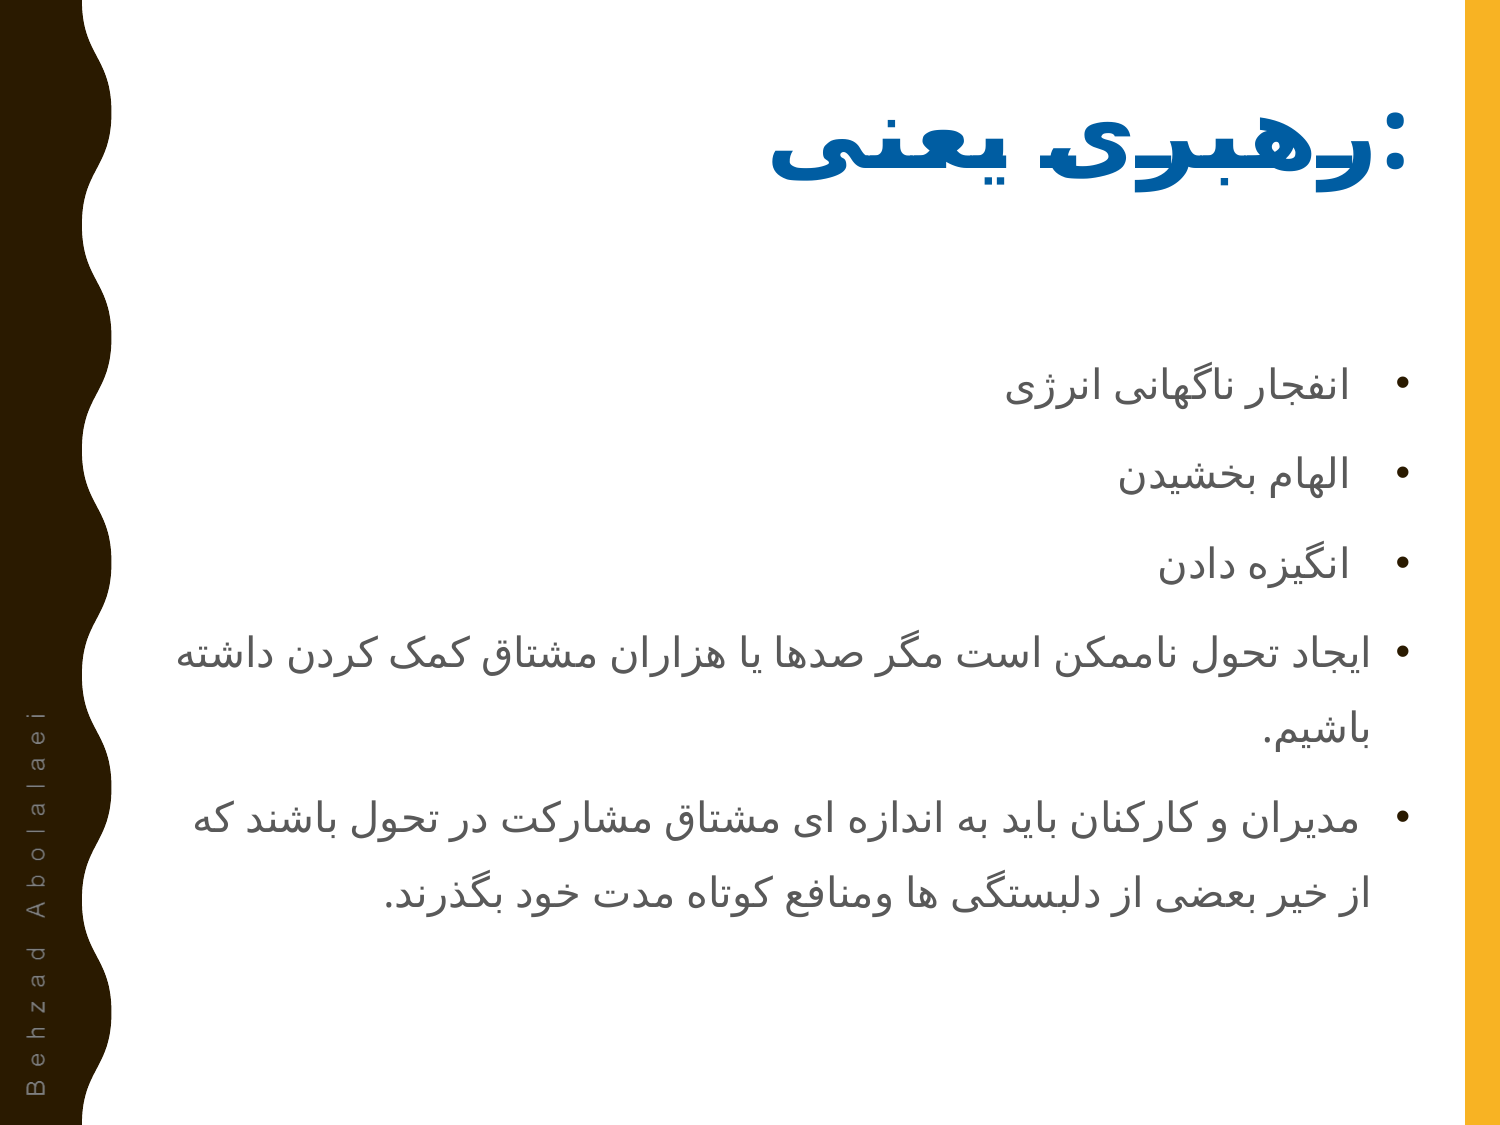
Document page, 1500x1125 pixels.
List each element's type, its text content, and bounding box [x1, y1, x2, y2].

picture [6, 673, 65, 1125]
title رهبری یعنی: [135, 75, 1425, 300]
list انفجار ناگهانی انرژی الهام بخشیدن انگیزه دادن ایجاد تحول ناممکن است مگر صدها یا هزاران مشتاق کمک کردن داشته باشیم. مدیران و کارکنان باید به اندازه ای مشتاق مشارکت در تحول باشند که از خیر بعضی از دلبستگی ها ومنافع کوتاه مدت خود بگذرند. [135, 324, 1425, 963]
